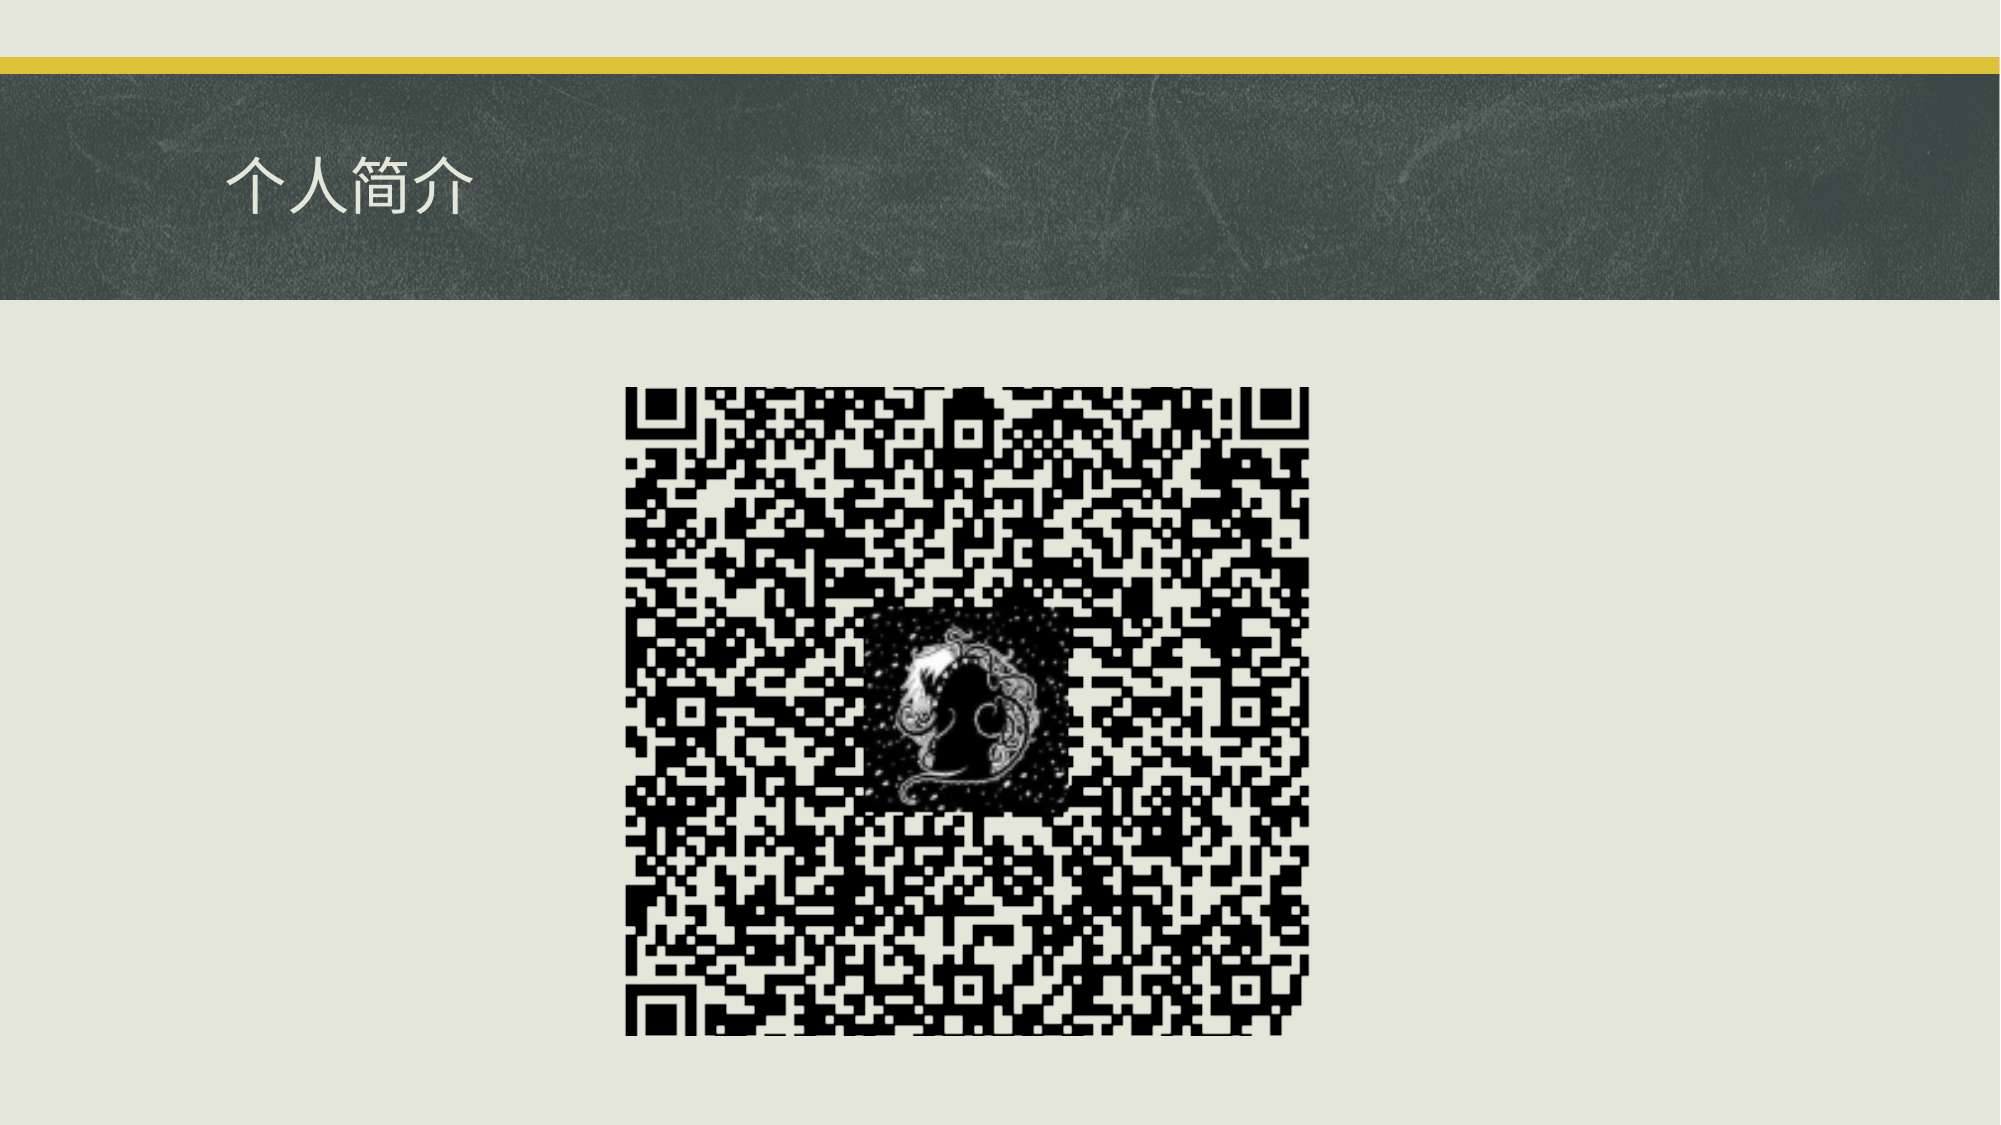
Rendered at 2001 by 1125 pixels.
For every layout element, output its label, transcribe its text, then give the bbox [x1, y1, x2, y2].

picture [0, 74, 2000, 300]
picture [621, 387, 1315, 1036]
title 个人简介 [209, 76, 1790, 301]
